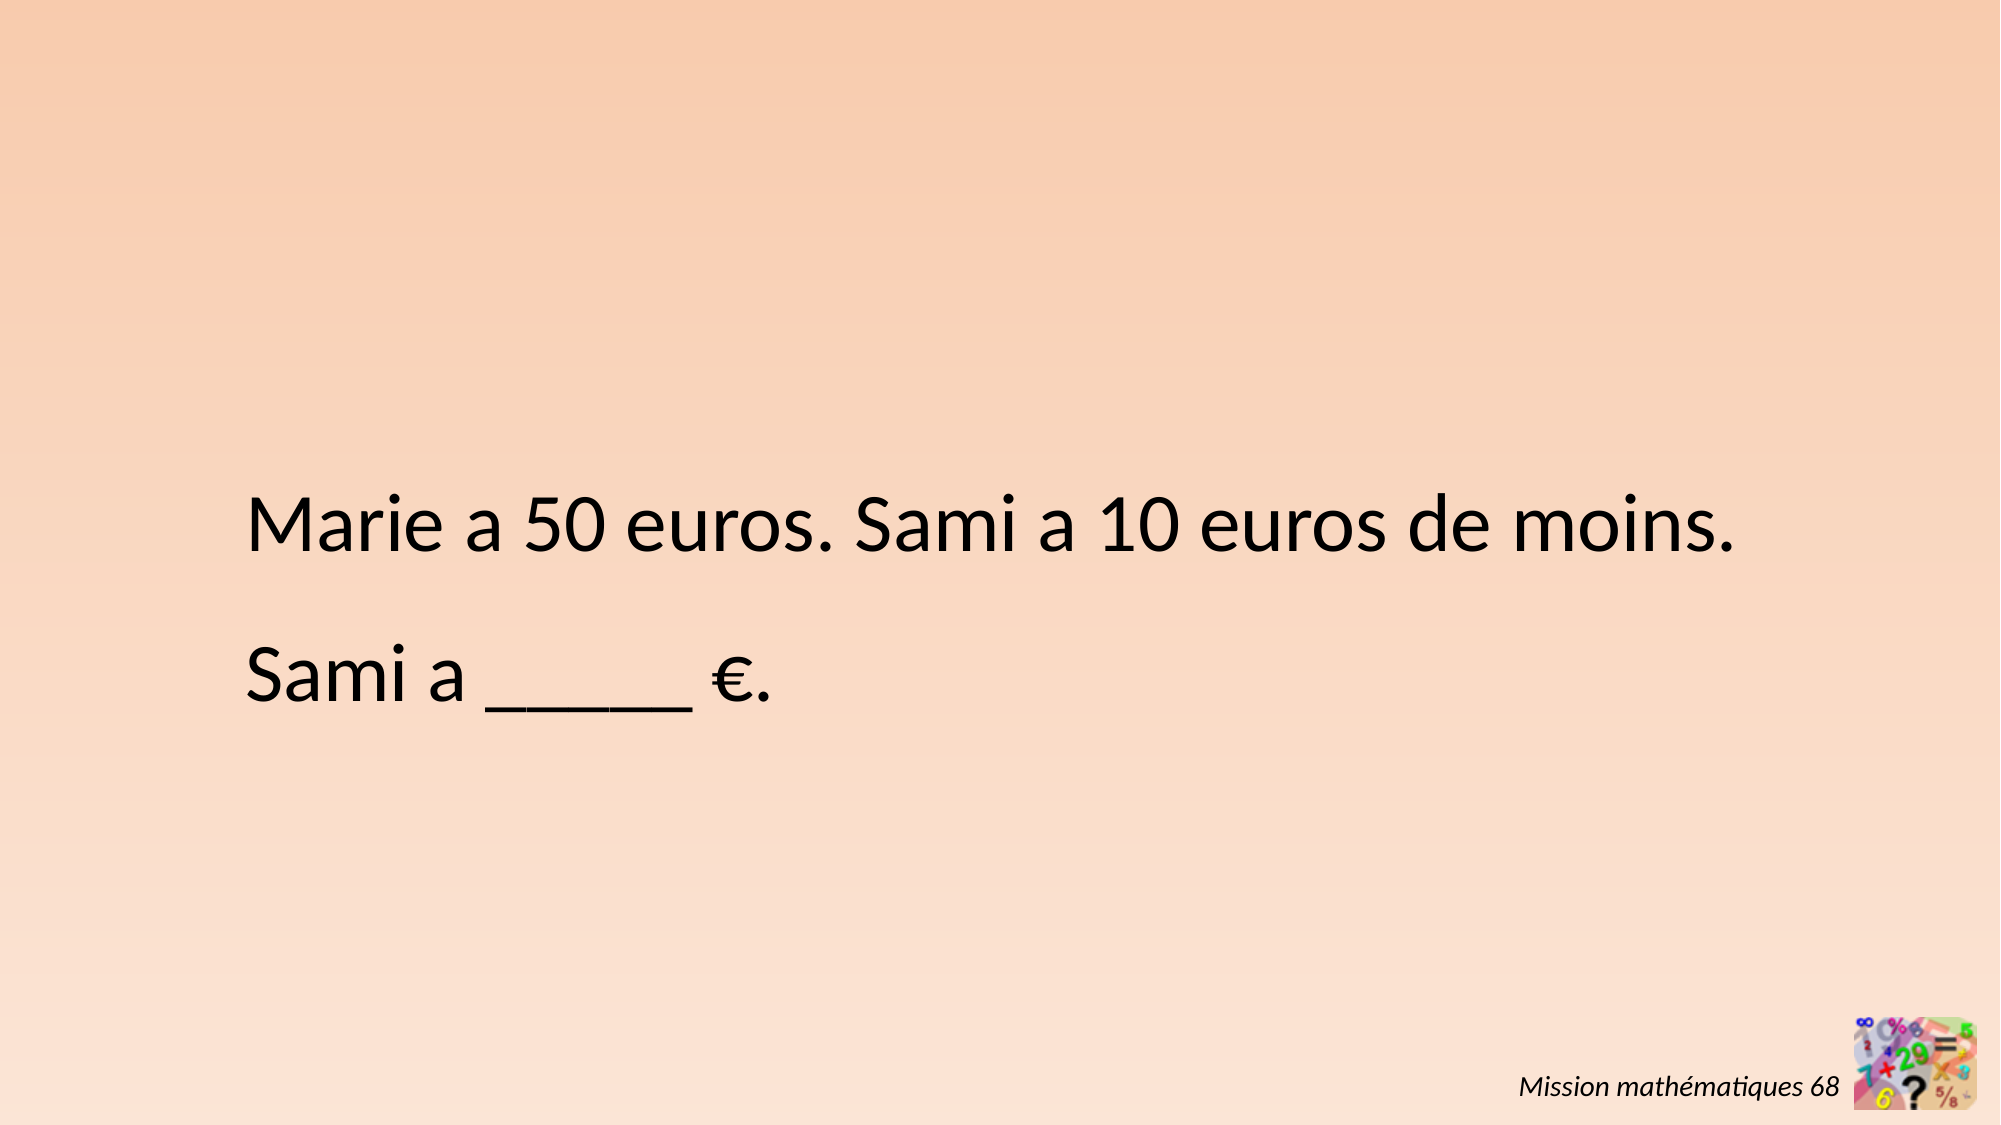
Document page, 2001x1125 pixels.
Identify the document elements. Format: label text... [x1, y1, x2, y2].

text_box Marie a 50 euros. Sami a 10 euros de moins. Sami a _____ €. [230, 411, 1770, 726]
text_box Mission mathématiques 68 [1501, 1059, 1854, 1110]
picture [1854, 1017, 1977, 1110]
